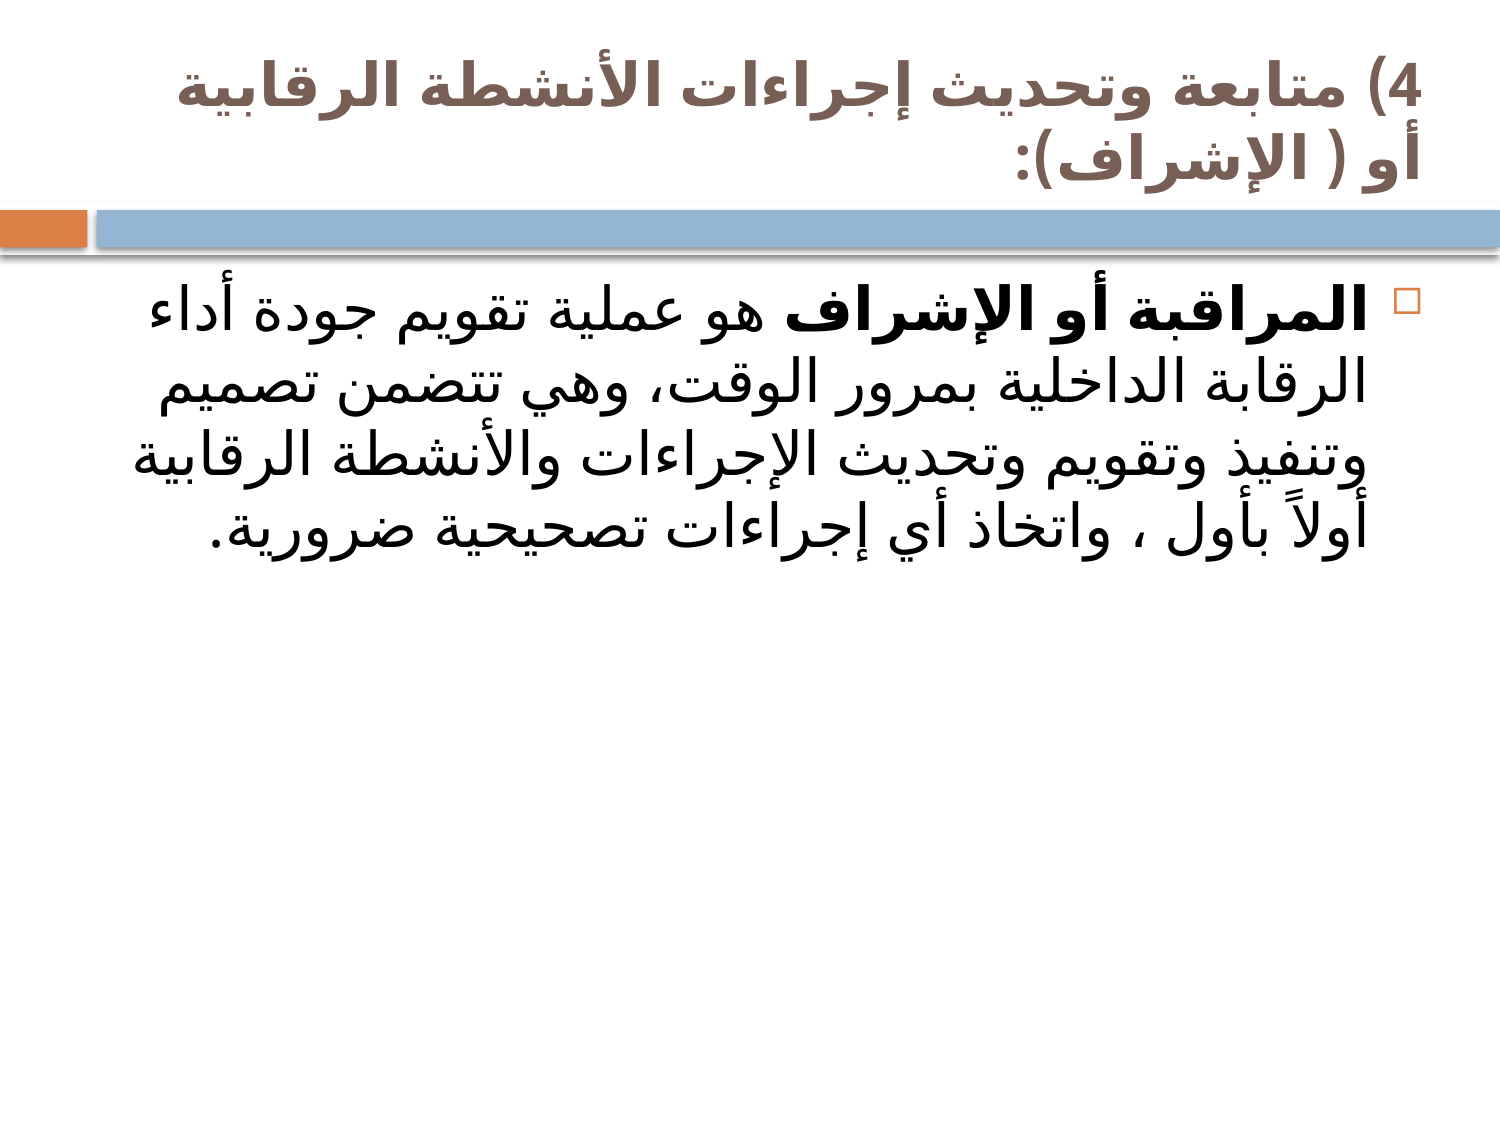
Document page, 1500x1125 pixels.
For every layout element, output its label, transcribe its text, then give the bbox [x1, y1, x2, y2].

title 4) متابعة وتحديث إجراءات الأنشطة الرقابية أو ( الإشراف): [100, 37, 1438, 200]
list المراقبة أو الإشراف هو عملية تقويم جودة أداء الرقابة الداخلية بمرور الوقت، وهي تتضمن تصميم وتنفيذ وتقويم وتحديث الإجراءات والأنشطة الرقابية أولاً بأول ، واتخاذ أي إجراءات تصحيحية ضرورية. [100, 262, 1438, 1000]
